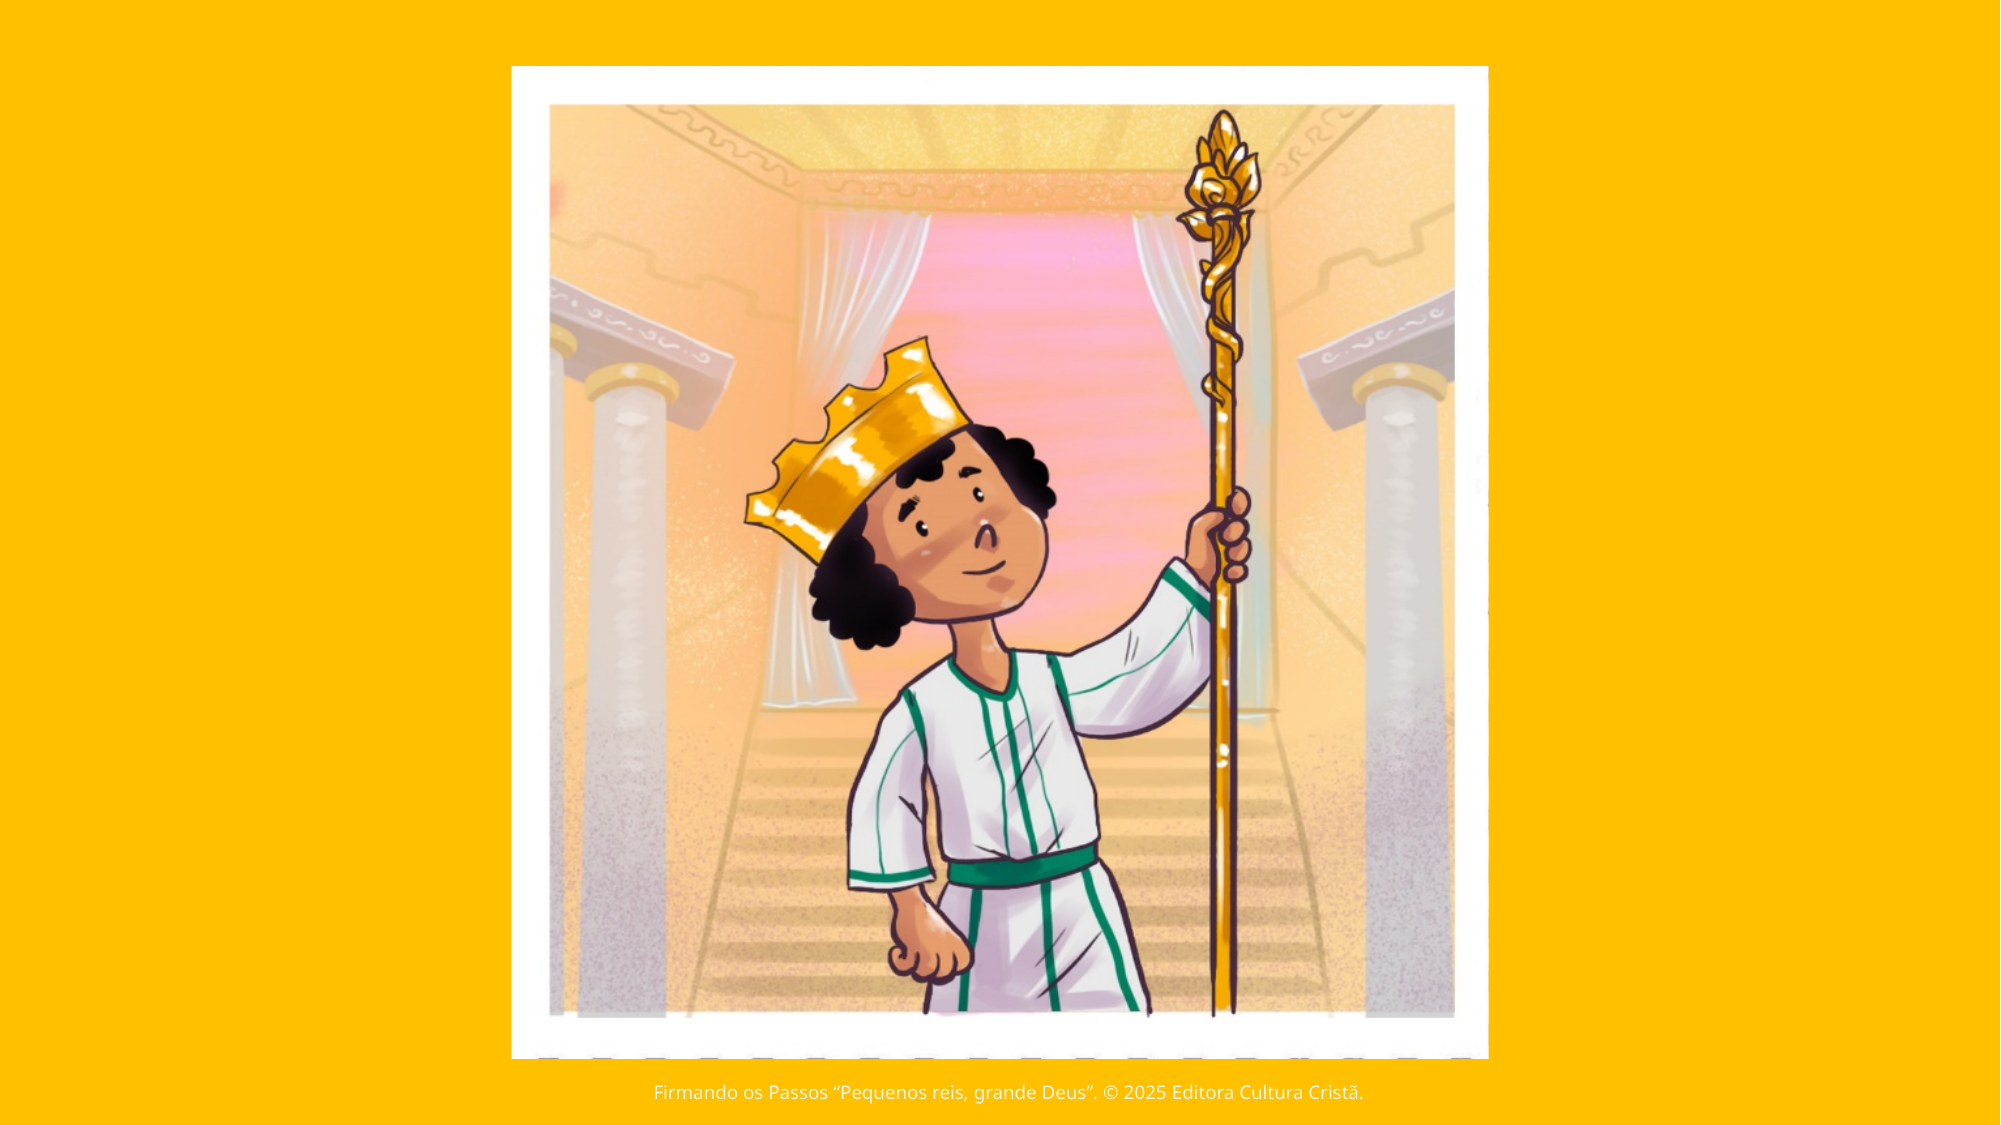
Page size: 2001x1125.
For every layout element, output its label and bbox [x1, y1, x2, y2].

text_box [0, 66, 2000, 1125]
